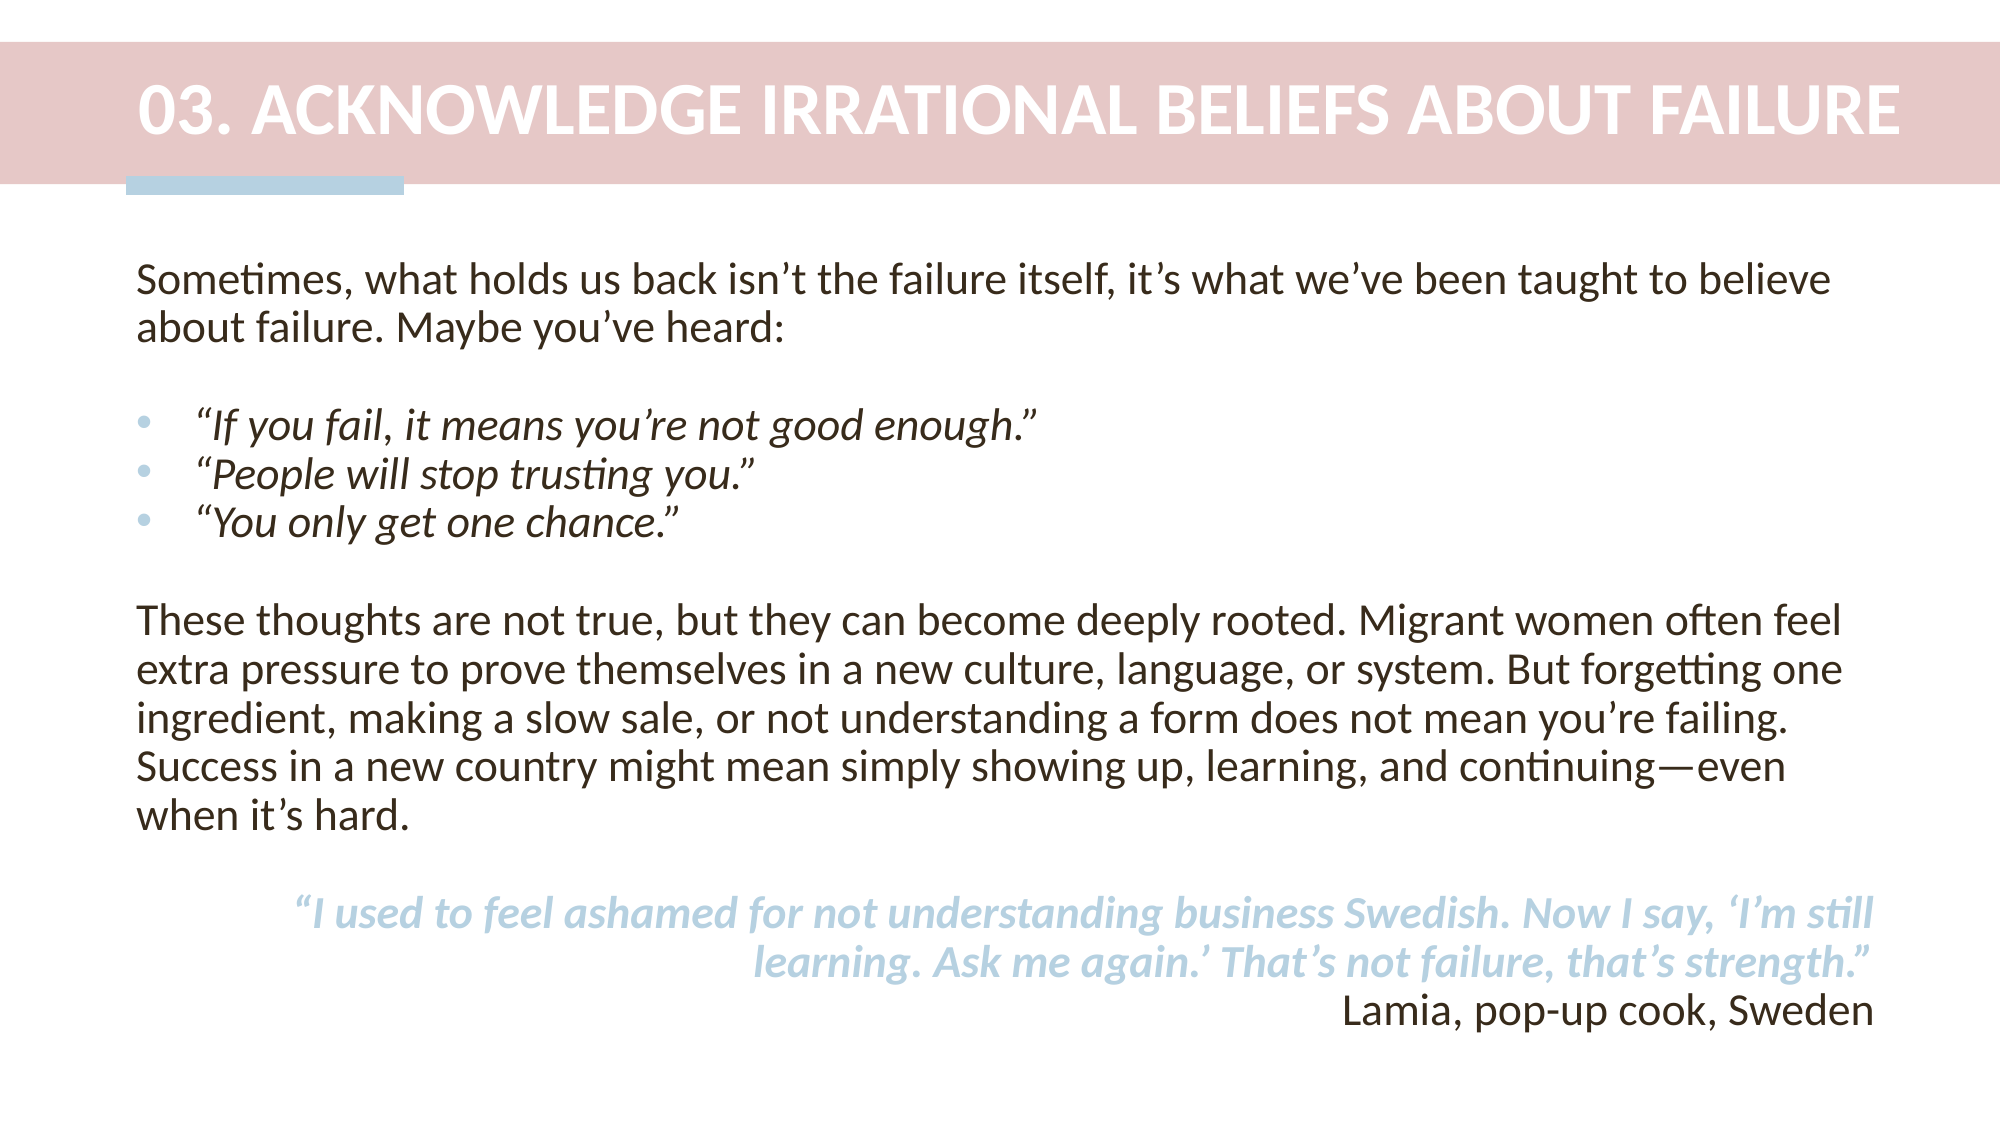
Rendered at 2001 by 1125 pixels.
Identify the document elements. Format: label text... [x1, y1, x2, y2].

list 03. ACKNOWLEDGE IRRATIONAL BELIEFS ABOUT FAILURE [123, 51, 2000, 170]
list Sometimes, what holds us back isn’t the failure itself, it’s what we’ve been taught to believe about failure. Maybe you’ve heard: “If you fail, it means you’re not good enough.” “People will stop trusting you.” “You only get one chance.” These thoughts are not true, but they can become deeply rooted. Migrant women often feel extra pressure to prove themselves in a new culture, language, or system. But forgetting one ingredient, making a slow sale, or not understanding a form does not mean you’re failing. Success in a new country might mean simply showing up, learning, and continuing—even when it’s hard. “I used to feel ashamed for not understanding business Swedish. Now I say, ‘I’m still learning. Ask me again.’ That’s not failure, that’s strength.” Lamia, pop-up cook, Sweden [121, 246, 1890, 934]
